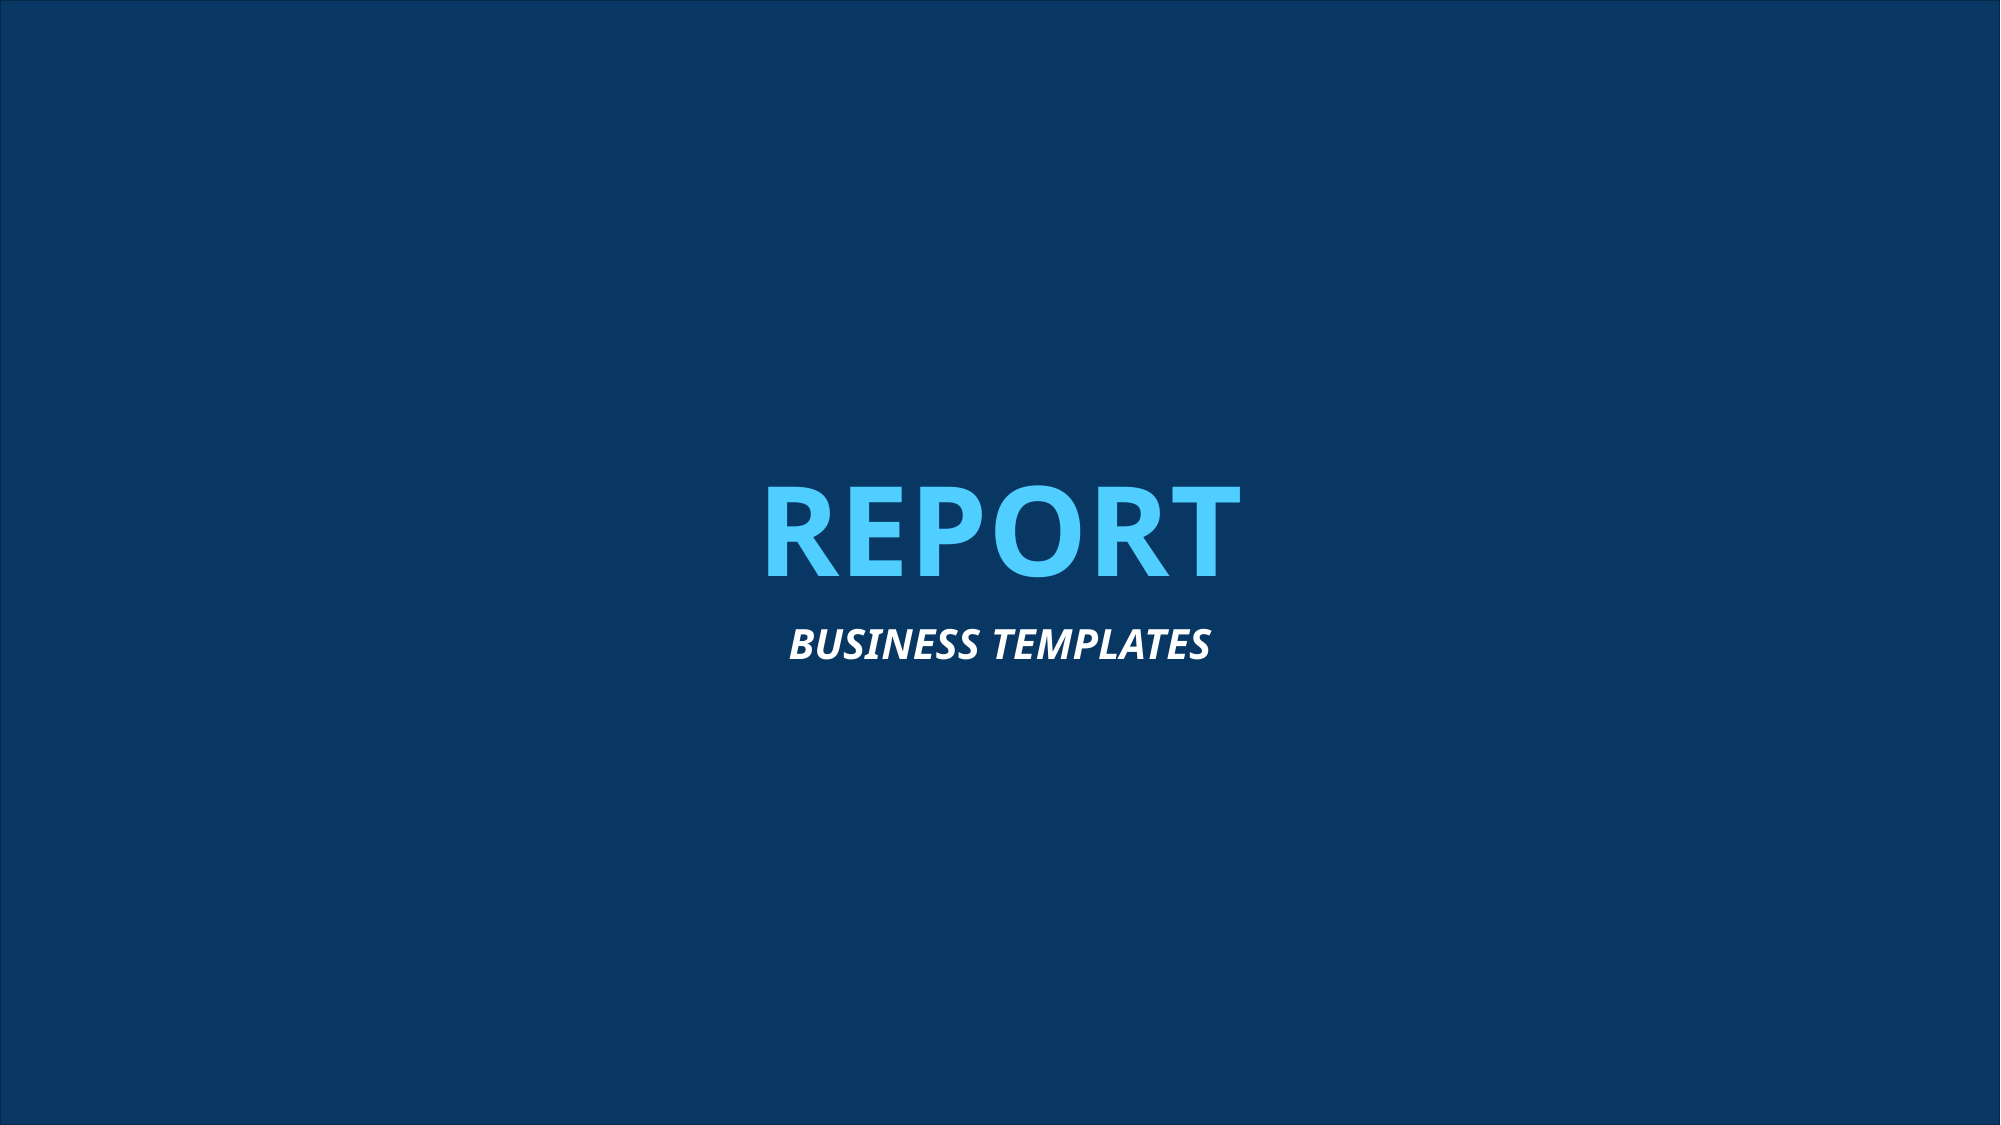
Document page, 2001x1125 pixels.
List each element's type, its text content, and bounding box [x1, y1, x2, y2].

text_box [0, 0, 2000, 1125]
text_box REPORT [630, 443, 1370, 609]
text_box BUSINESS TEMPLATES [497, 610, 1503, 676]
